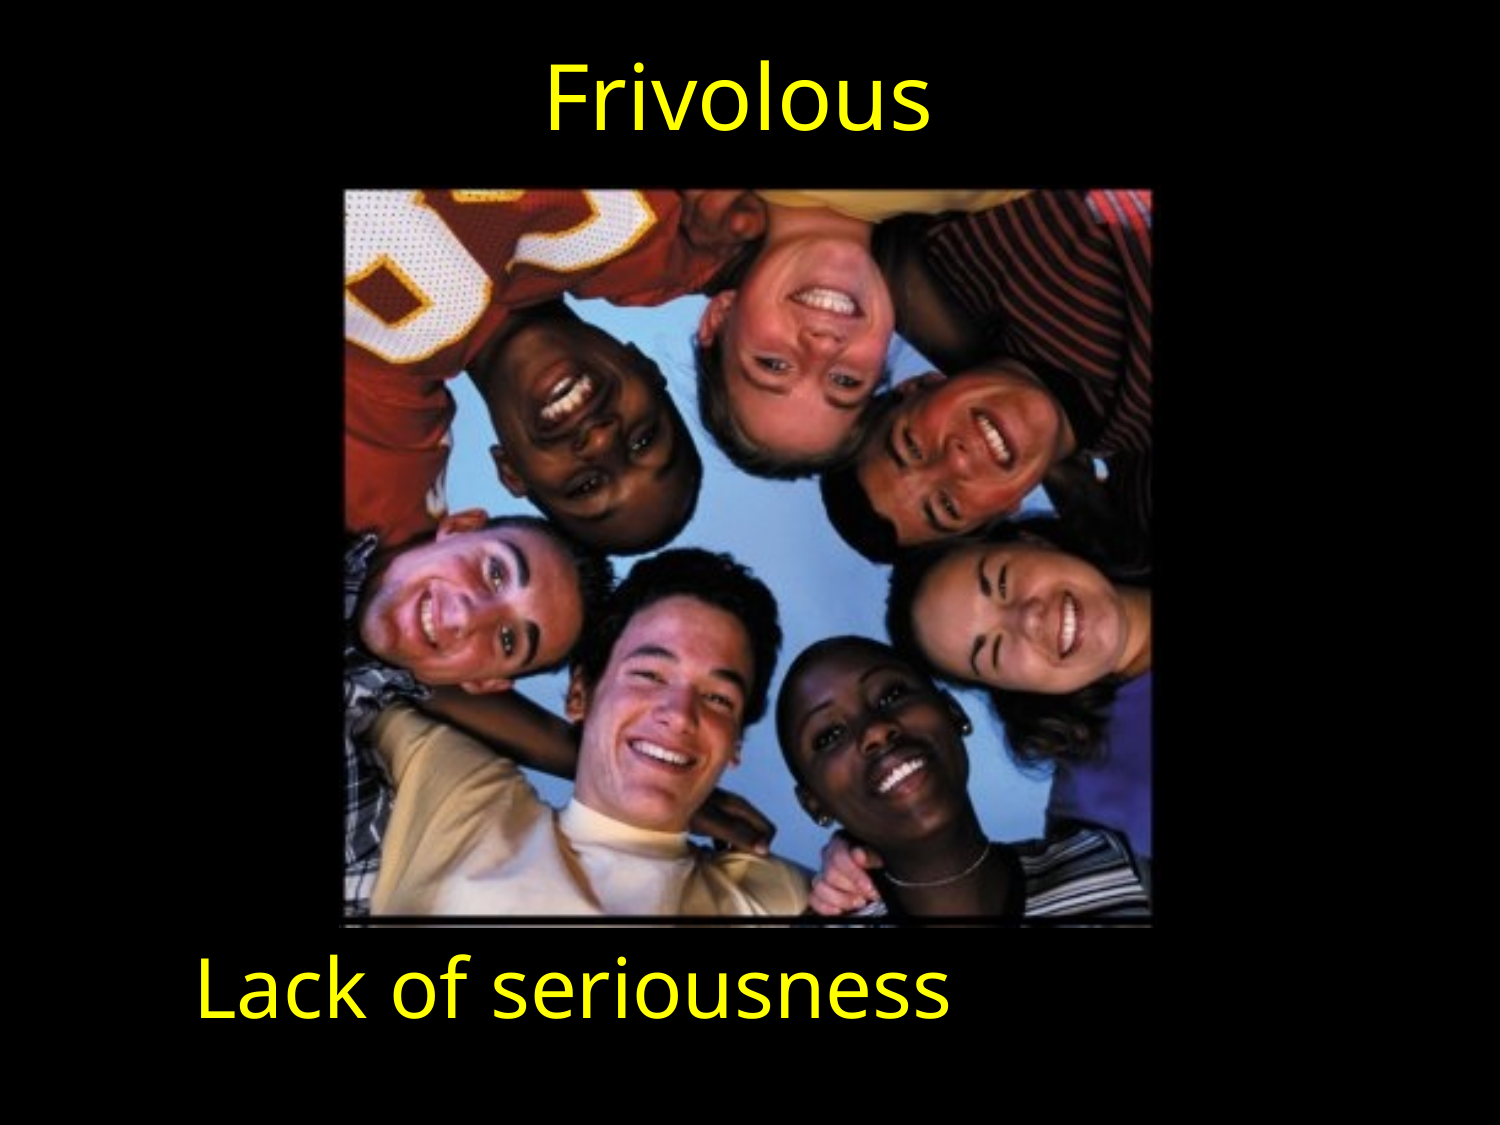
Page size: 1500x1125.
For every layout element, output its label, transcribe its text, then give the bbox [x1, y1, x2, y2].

text_box Lack of seriousness [178, 935, 1068, 1043]
title Frivolous [75, 0, 1425, 184]
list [74, 184, 1426, 928]
